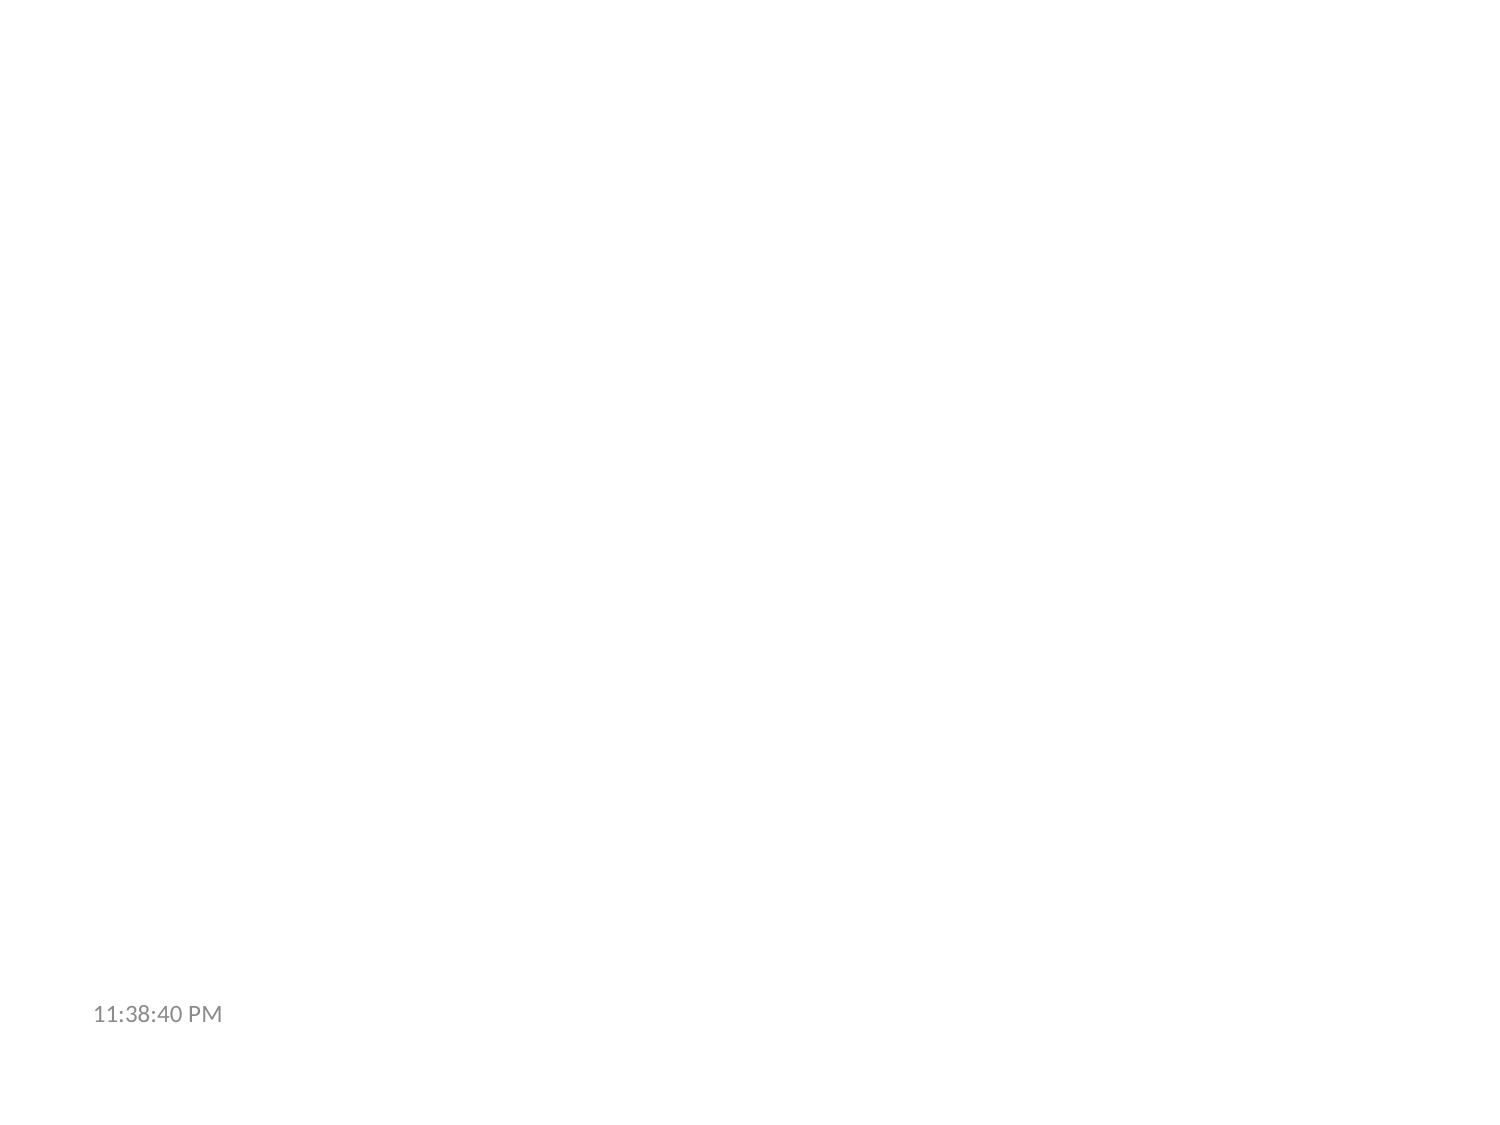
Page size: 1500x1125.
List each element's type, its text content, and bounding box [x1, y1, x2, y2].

text_box 3:35:09 PM [77, 982, 428, 1043]
